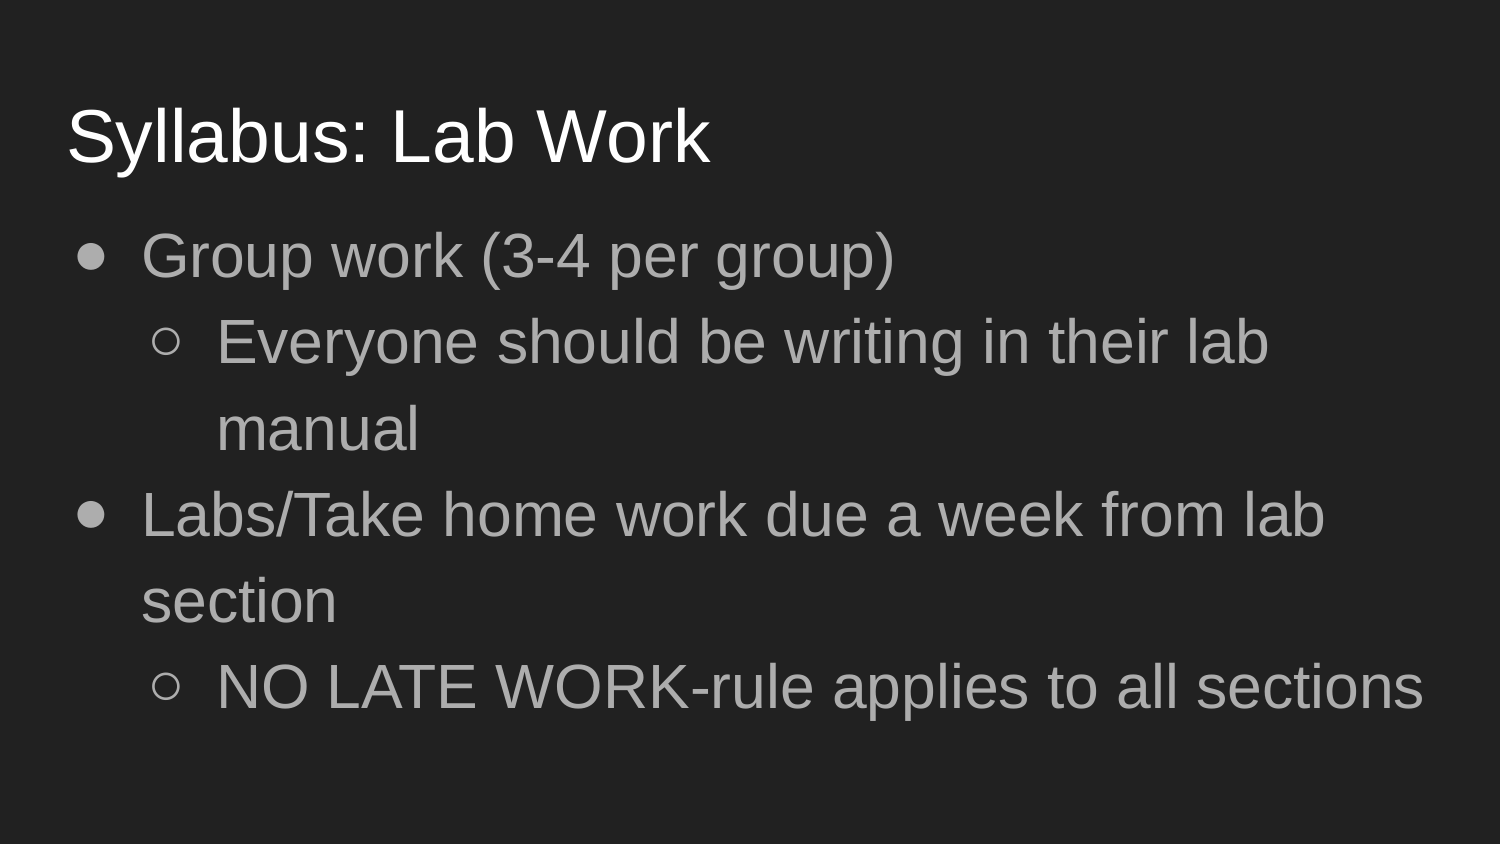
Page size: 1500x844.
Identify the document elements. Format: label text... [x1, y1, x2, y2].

title Syllabus: Lab Work [51, 72, 1449, 167]
list Group work (3-4 per group) Everyone should be writing in their lab manual Labs/Take home work due a week from lab section NO LATE WORK-rule applies to all sections [51, 189, 1449, 750]
